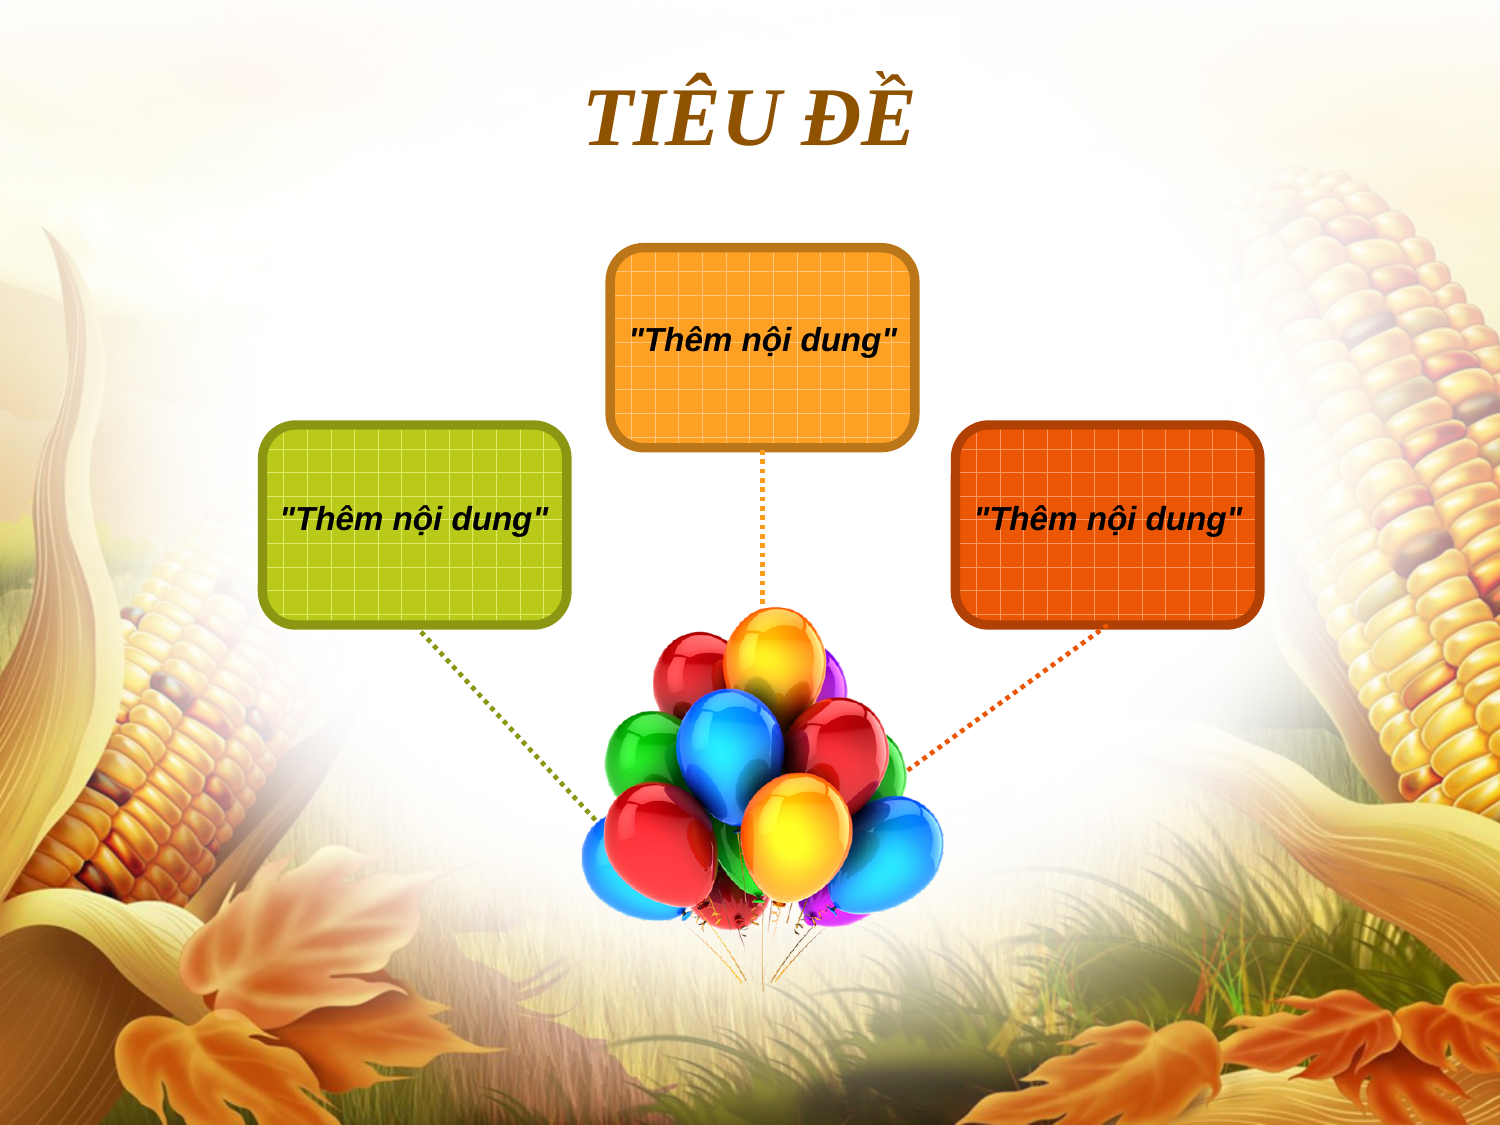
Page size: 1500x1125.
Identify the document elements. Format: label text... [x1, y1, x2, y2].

text_box "Thêm nội dung" [264, 489, 564, 545]
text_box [414, 624, 563, 826]
text_box "Thêm nội dung" [958, 489, 1258, 545]
text_box "Thêm nội dung" [613, 310, 913, 366]
picture [0, 0, 1500, 1125]
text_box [960, 624, 1108, 826]
text_box [953, 422, 1262, 628]
text_box [260, 422, 570, 628]
text_box [608, 245, 917, 450]
title TIÊU ĐỀ [74, 49, 1426, 176]
